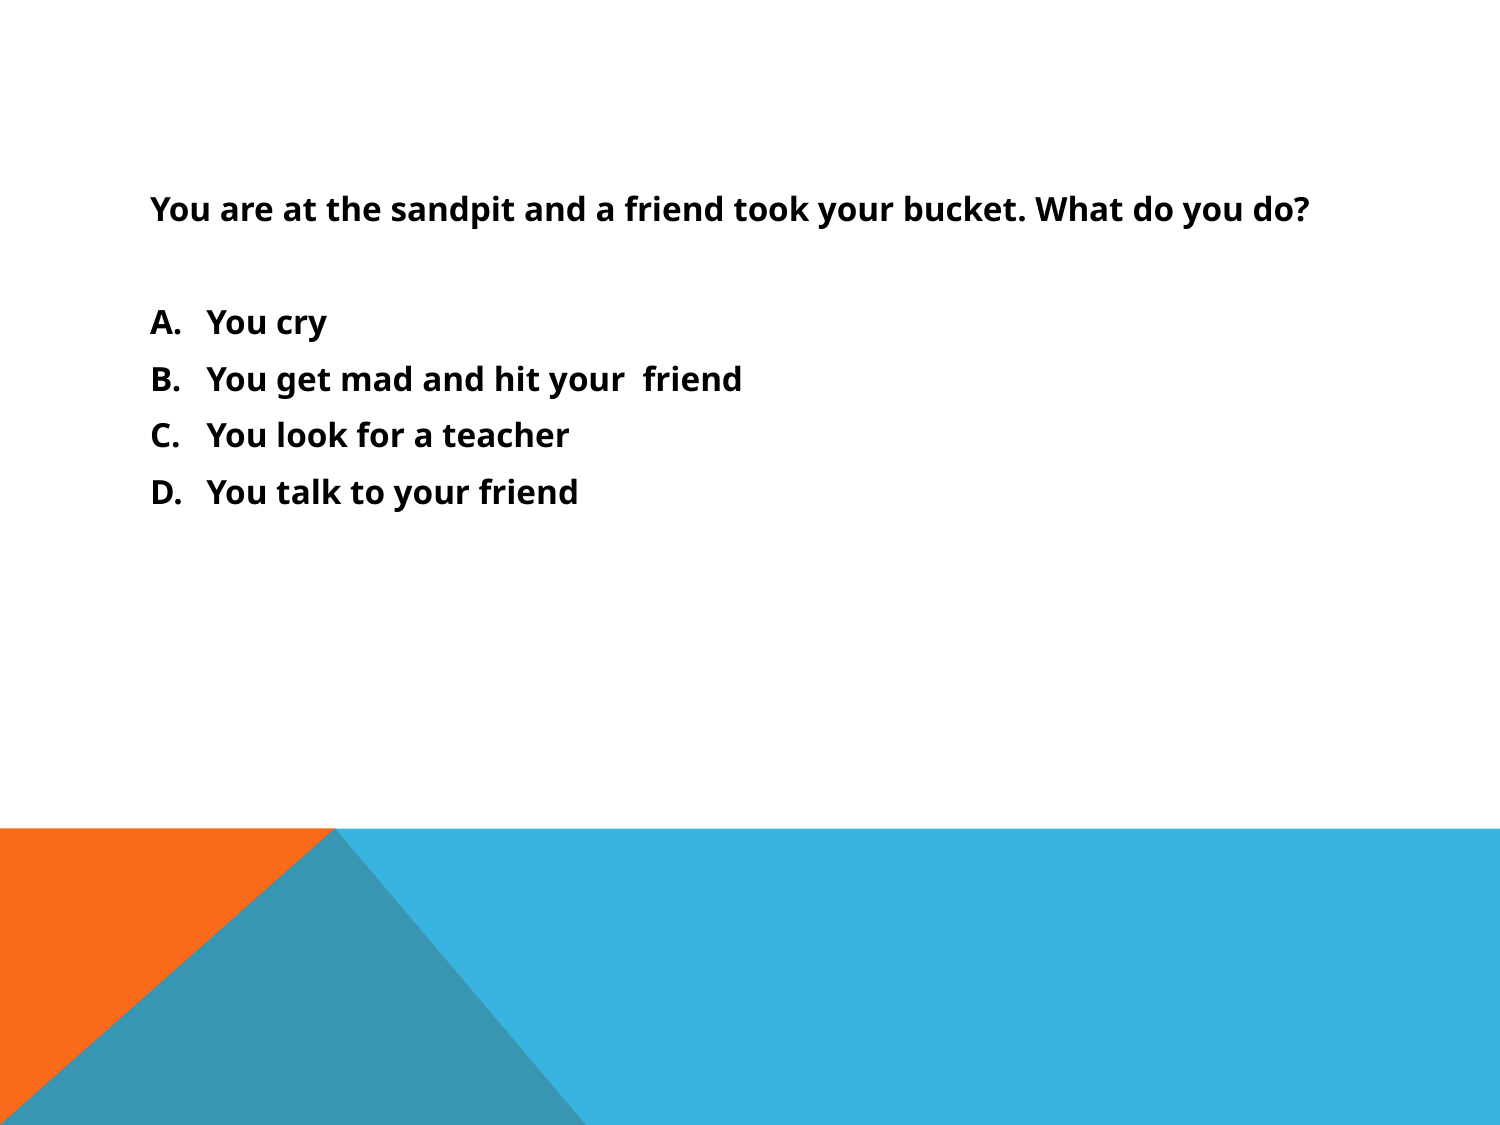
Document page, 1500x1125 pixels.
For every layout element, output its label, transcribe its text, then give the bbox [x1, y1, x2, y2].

list You are at the sandpit and a friend took your bucket. What do you do? You cry You get mad and hit your friend You look for a teacher You talk to your friend [135, 180, 1369, 768]
